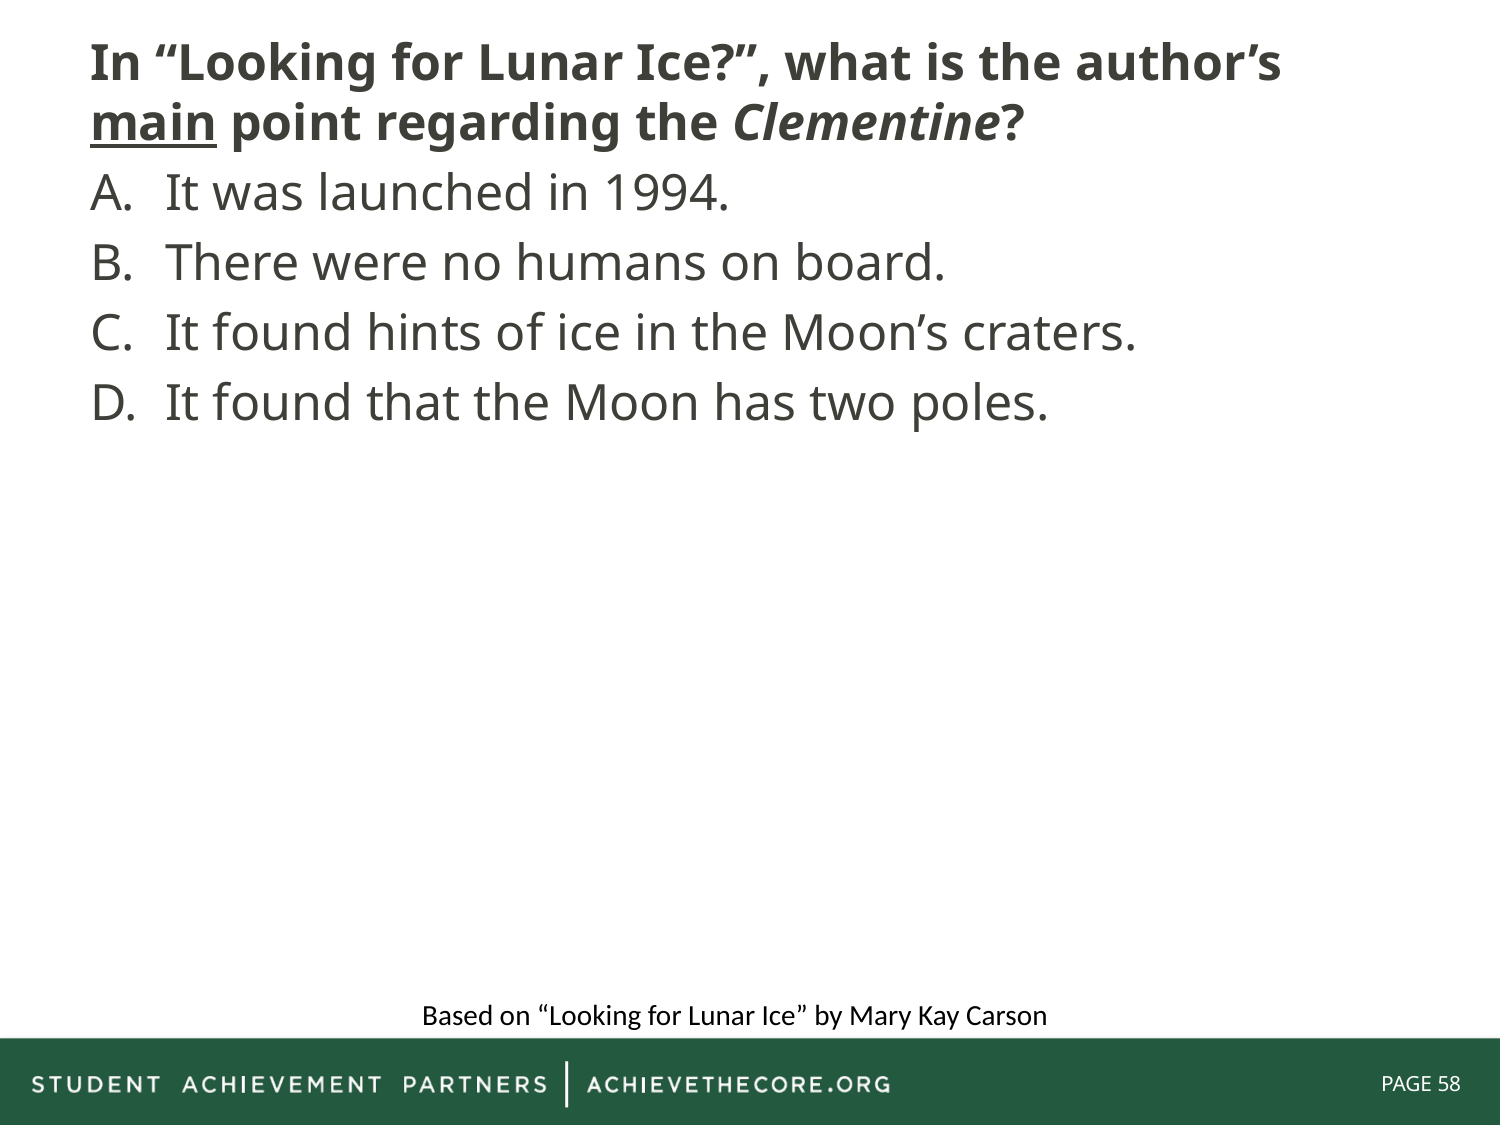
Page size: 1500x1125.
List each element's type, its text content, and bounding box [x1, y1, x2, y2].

list In “Looking for Lunar Ice?”, what is the author’s main point regarding the Clementine? It was launched in 1994. There were no humans on board. It found hints of ice in the Moon’s craters. It found that the Moon has two poles. [75, 22, 1425, 640]
text_box Based on “Looking for Lunar Ice” by Mary Kay Carson [74, 989, 1396, 1039]
